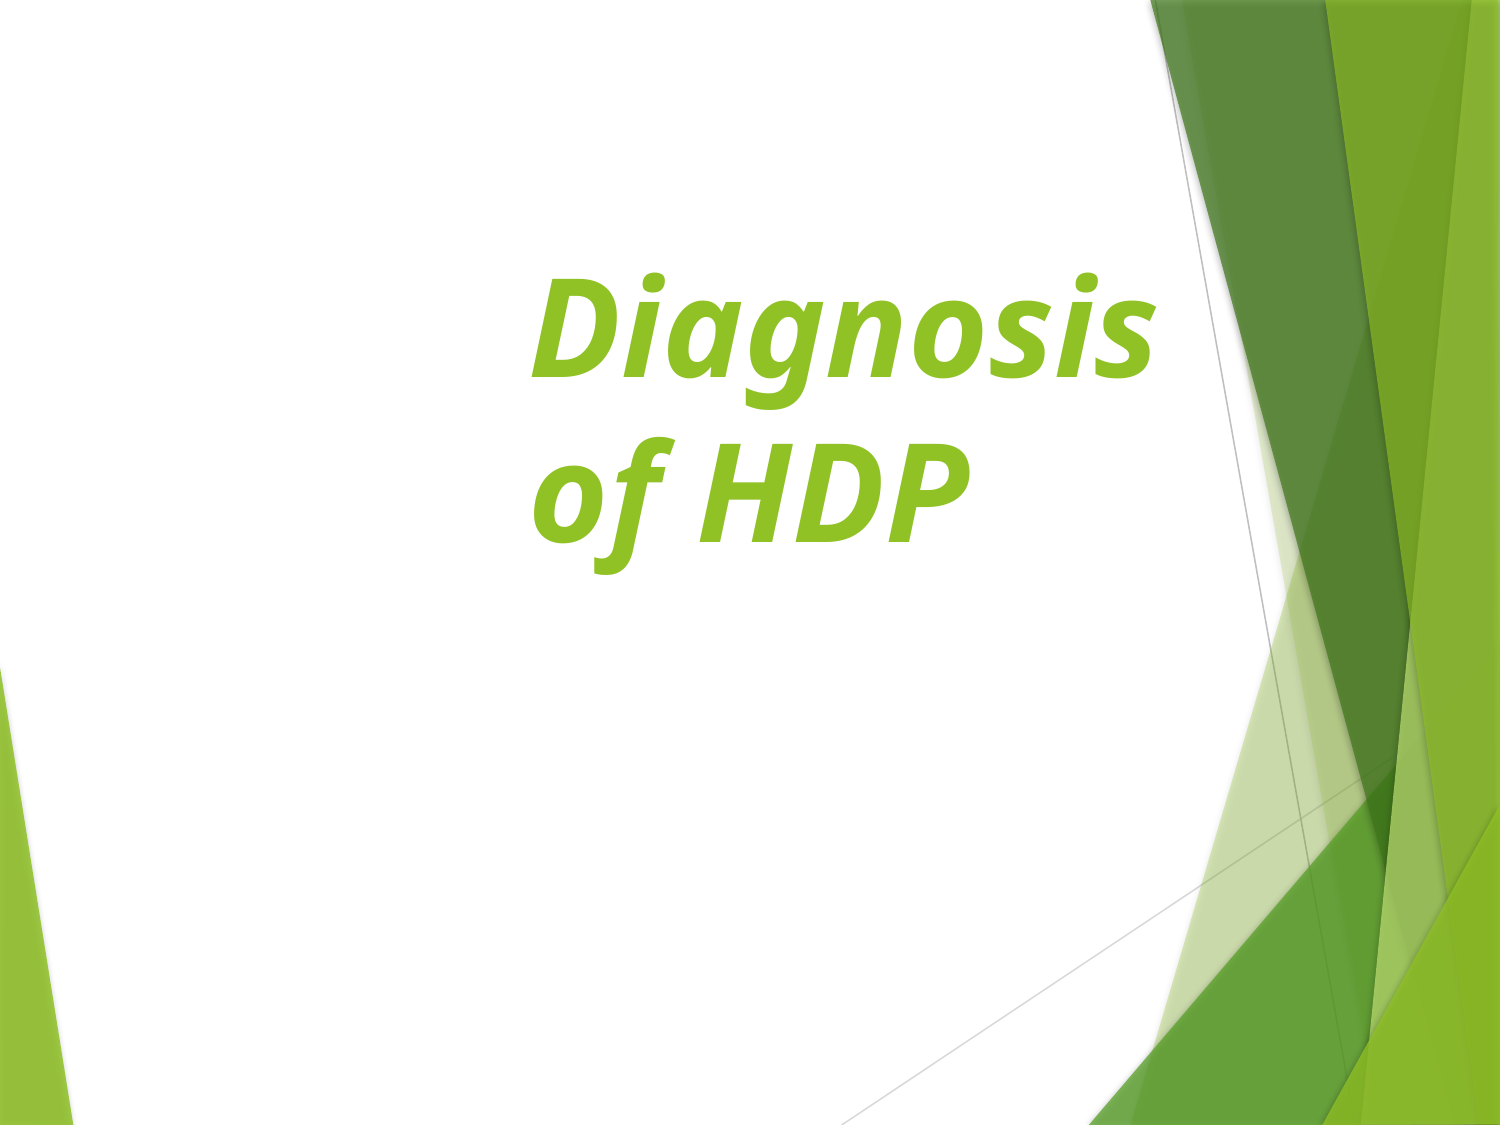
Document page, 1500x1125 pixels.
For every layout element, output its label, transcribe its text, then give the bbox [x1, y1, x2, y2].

title Diagnosis of HDP [513, 397, 1500, 585]
